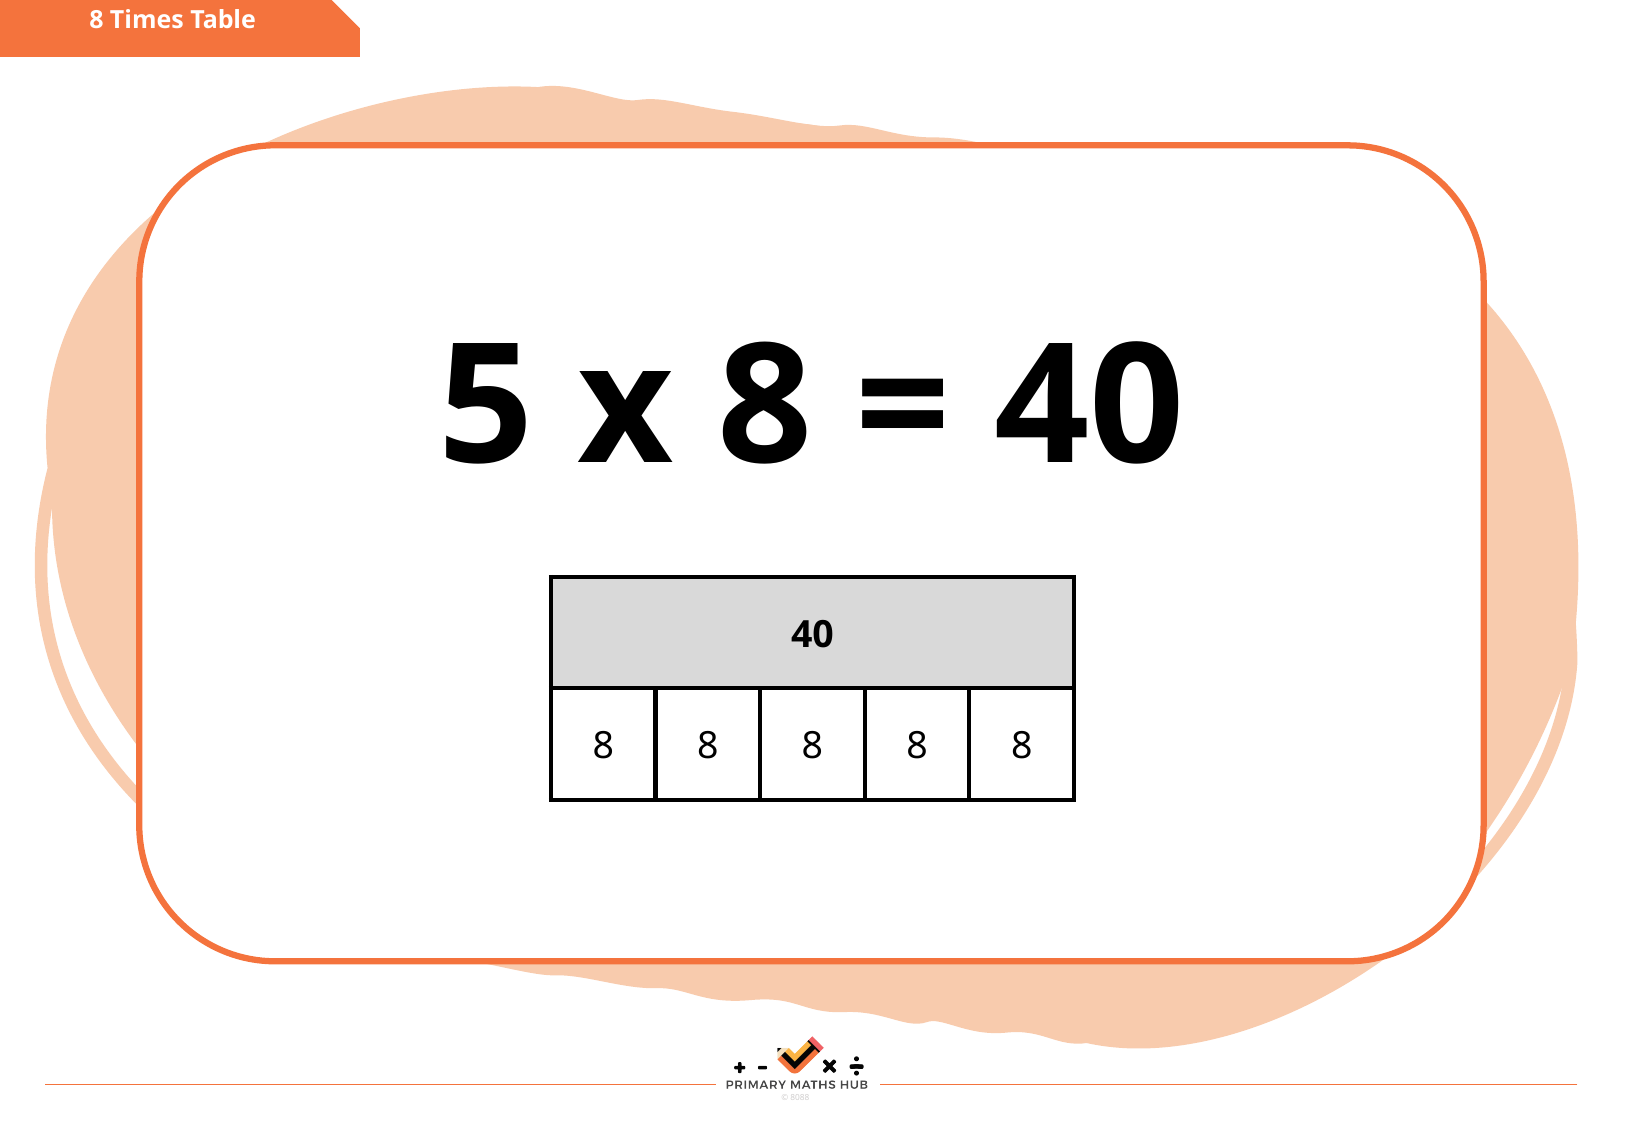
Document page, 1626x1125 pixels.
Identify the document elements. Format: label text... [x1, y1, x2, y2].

text_box 5 x 8 = 40 [140, 288, 1485, 503]
table_cell 8 [971, 690, 1072, 798]
text_box [138, 144, 1485, 963]
table_cell 8 [658, 690, 758, 798]
table_header 40 [553, 579, 1072, 686]
picture [722, 1034, 872, 1094]
table_cell 8 [553, 690, 653, 798]
table_cell 8 [762, 690, 863, 798]
text_box © 8088 [720, 1084, 870, 1110]
text_box [496, 960, 1374, 1044]
table_cell 8 [867, 690, 967, 798]
text_box [273, 91, 956, 144]
text_box [1479, 300, 1579, 867]
text_box [39, 214, 155, 799]
text_box 8 Times Table [0, 0, 361, 58]
